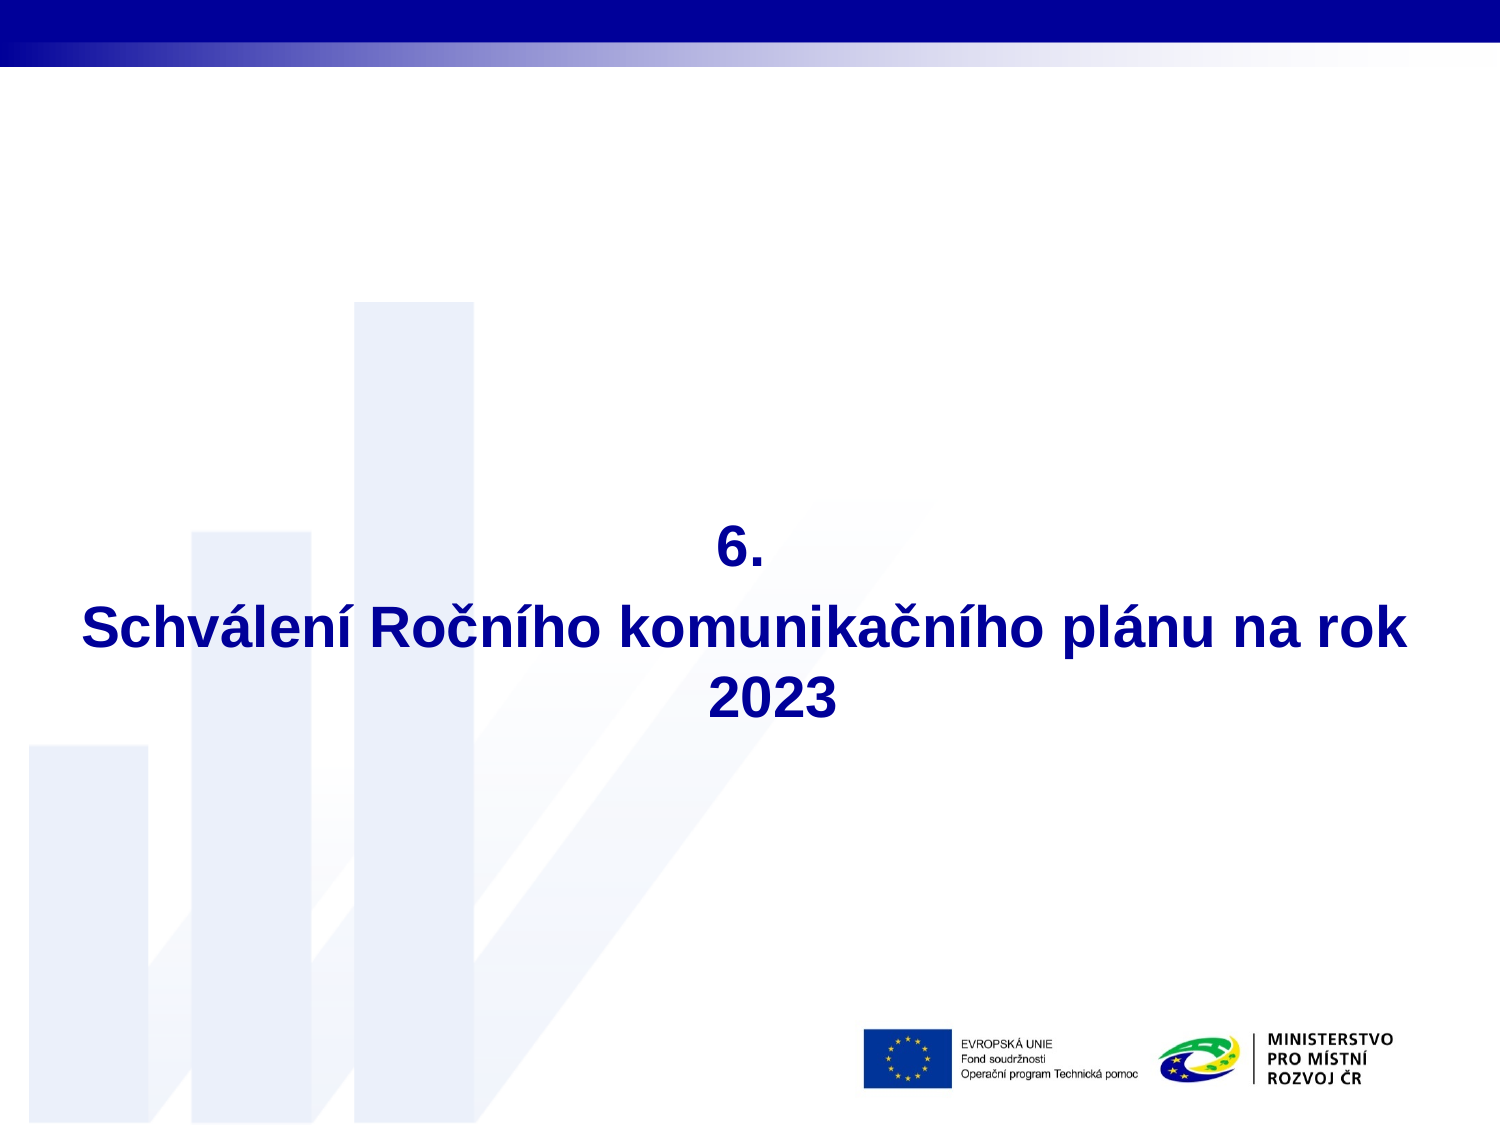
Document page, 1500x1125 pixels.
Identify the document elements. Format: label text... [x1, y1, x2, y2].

list 6. Schválení Ročního komunikačního plánu na rok 2023 [64, 255, 1425, 1012]
picture [29, 302, 1412, 1125]
